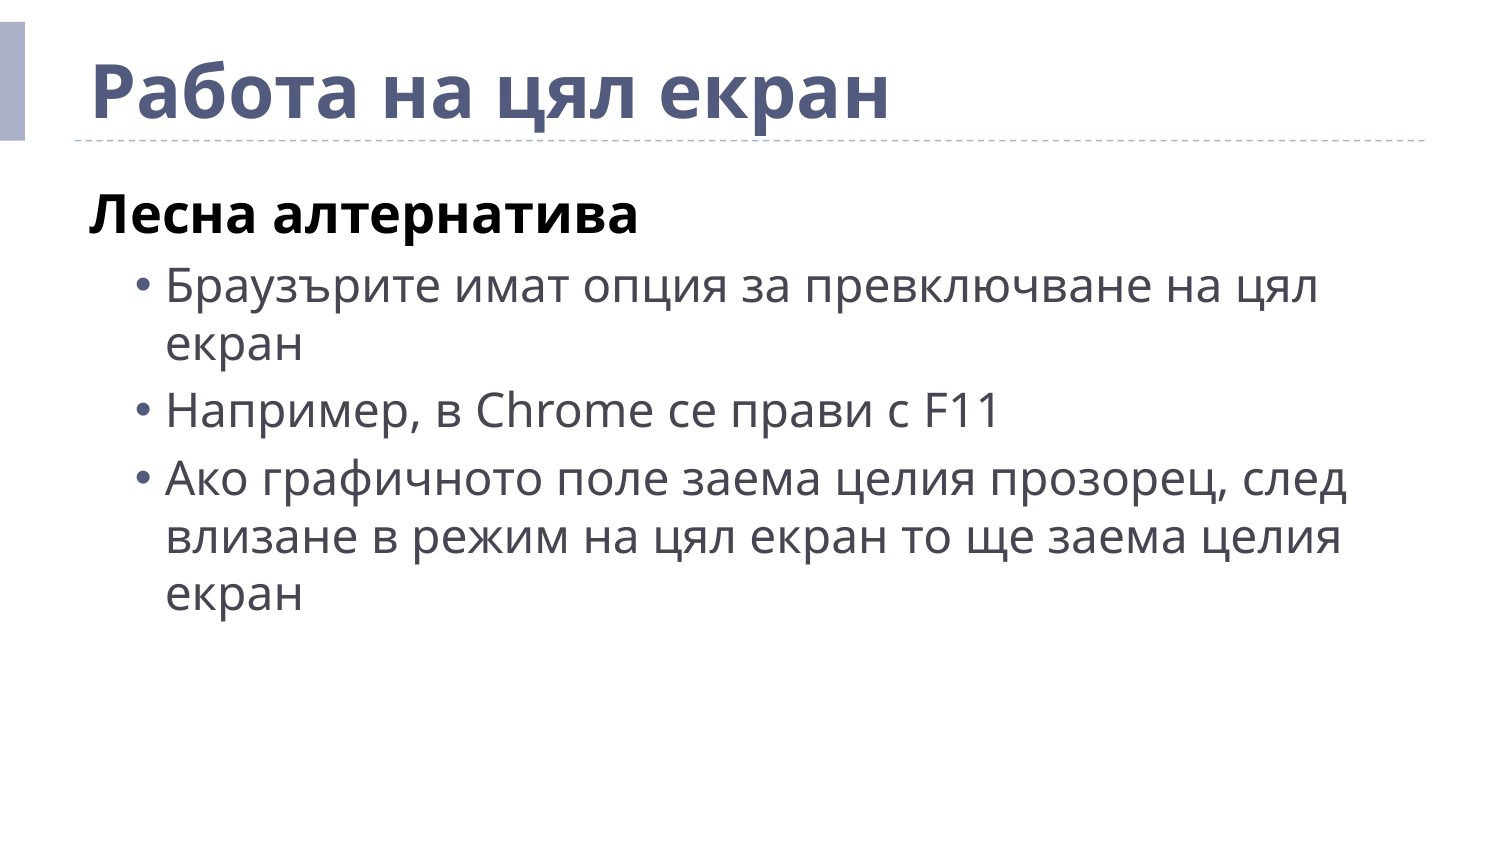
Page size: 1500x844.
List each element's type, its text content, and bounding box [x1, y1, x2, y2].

title Работа на цял екран [75, 18, 1475, 141]
list Лесна алтернатива Браузърите имат опция за превключване на цял екран Например, в Chrome се прави с F11 Ако графичното поле заема целия прозорец, след влизане в режим на цял екран то ще заема целия екран [75, 171, 1475, 835]
